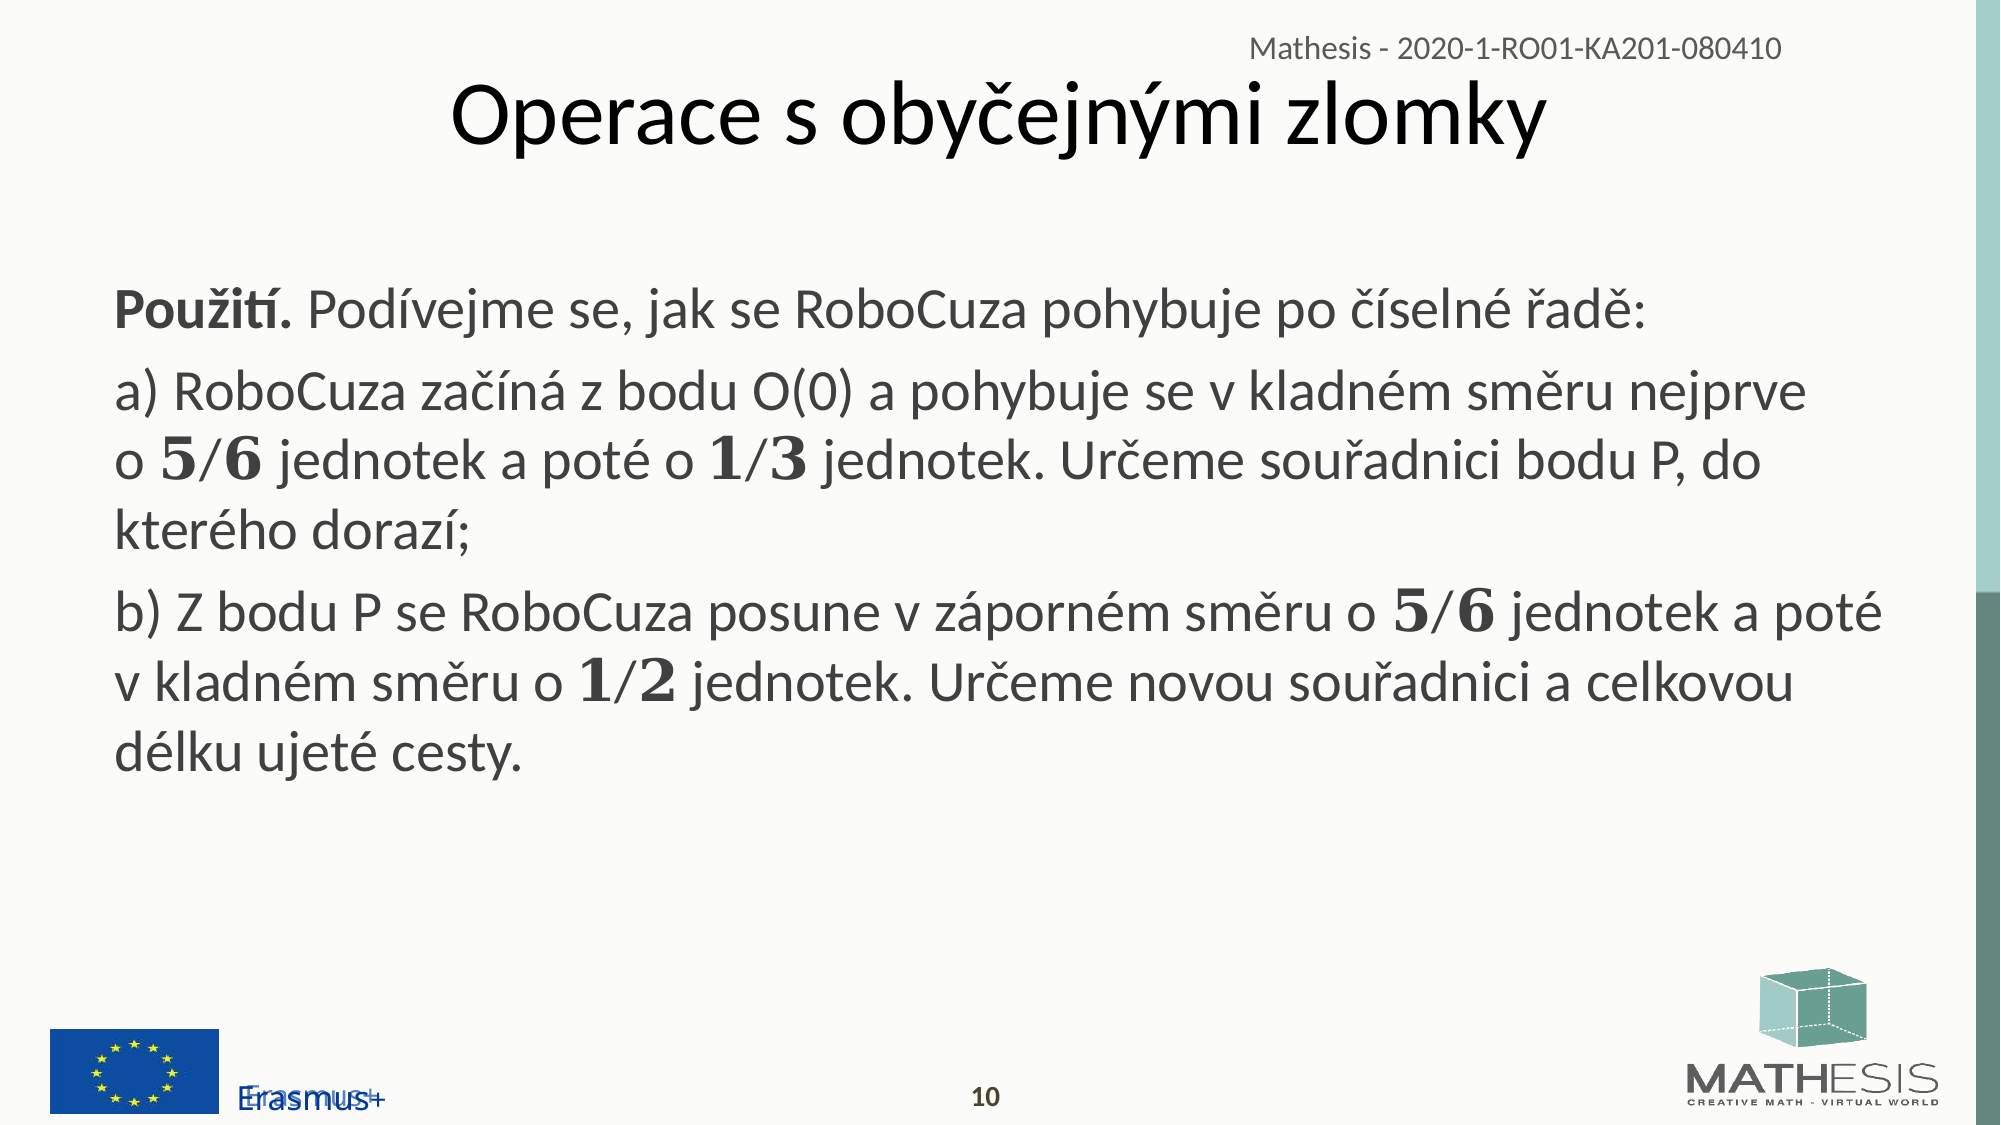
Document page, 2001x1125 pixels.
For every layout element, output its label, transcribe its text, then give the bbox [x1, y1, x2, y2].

picture [50, 1029, 219, 1114]
list Použití. Podívejme se, jak se RoboCuza pohybuje po číselné řadě: a) RoboCuza začíná z bodu O(0) a pohybuje se v kladném směru nejprve o 𝟓/𝟔 jednotek a poté o 𝟏/𝟑 jednotek. Určeme souřadnici bodu P, do kterého dorazí; b) Z bodu P se RoboCuza posune v záporném směru o 𝟓/𝟔 jednotek a poté v kladném směru o 𝟏/𝟐 jednotek. Určeme novou souřadnici a celkovou délku ujeté cesty. [99, 262, 1900, 1005]
title Operace s obyčejnými zlomky [99, 45, 1900, 233]
